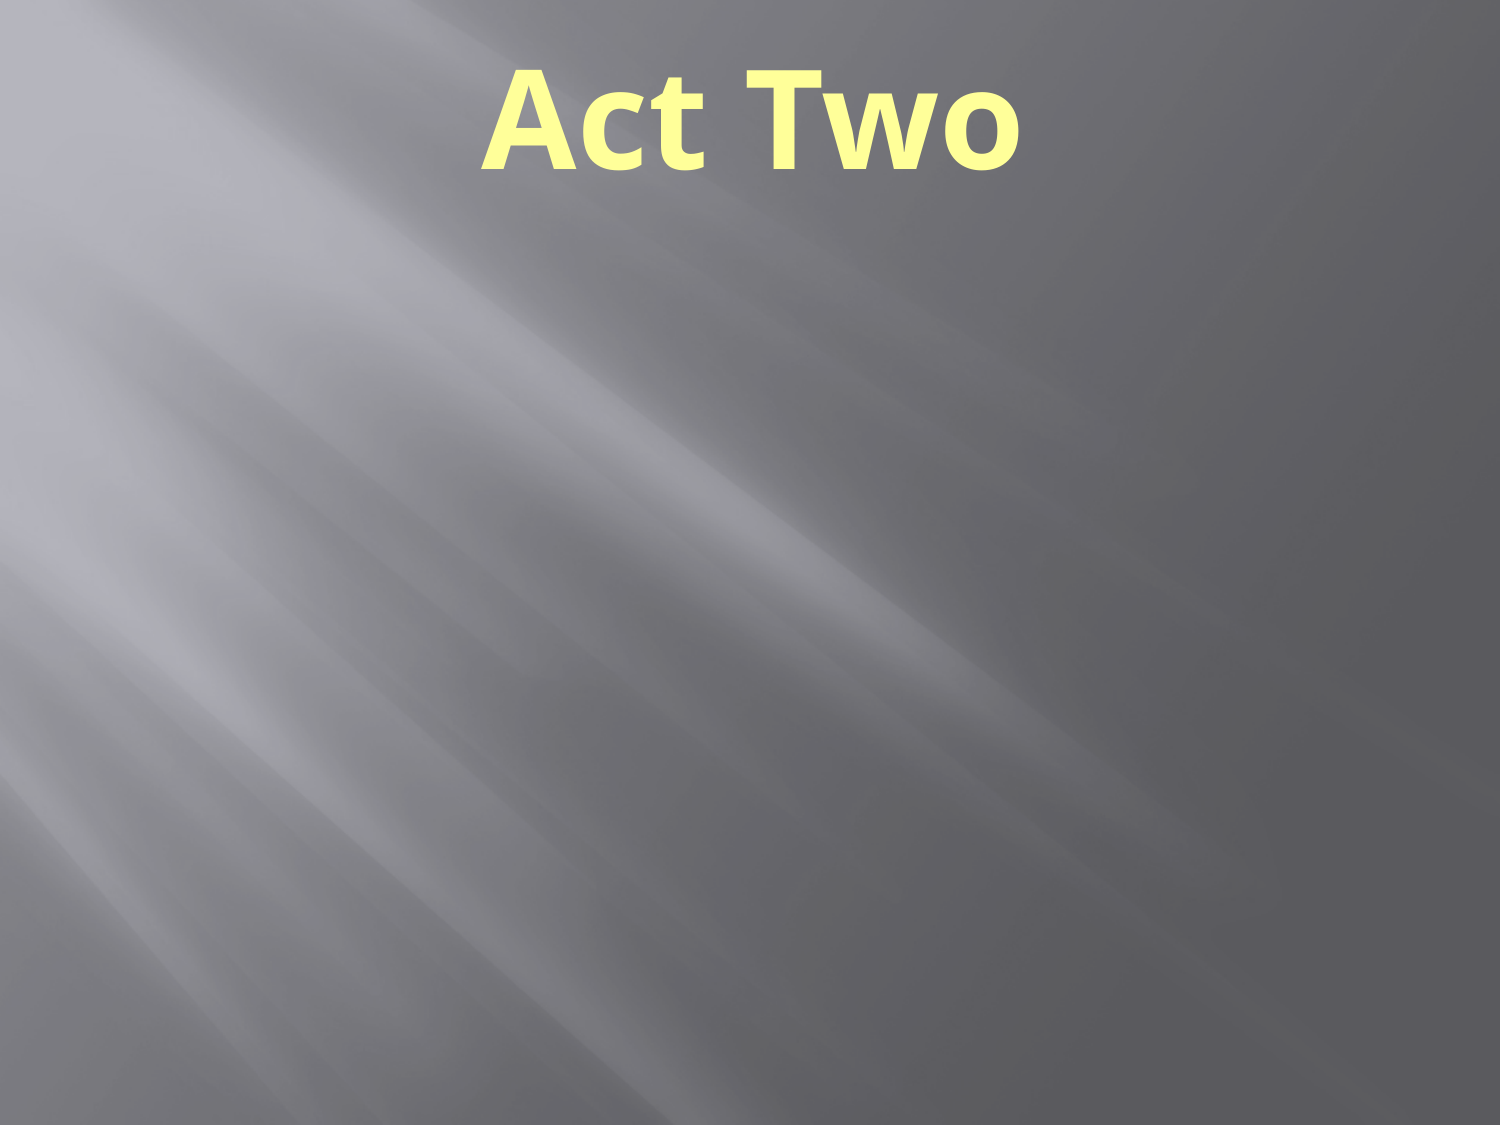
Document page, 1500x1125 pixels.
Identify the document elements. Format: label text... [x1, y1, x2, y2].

list Act Two [123, 42, 1399, 208]
